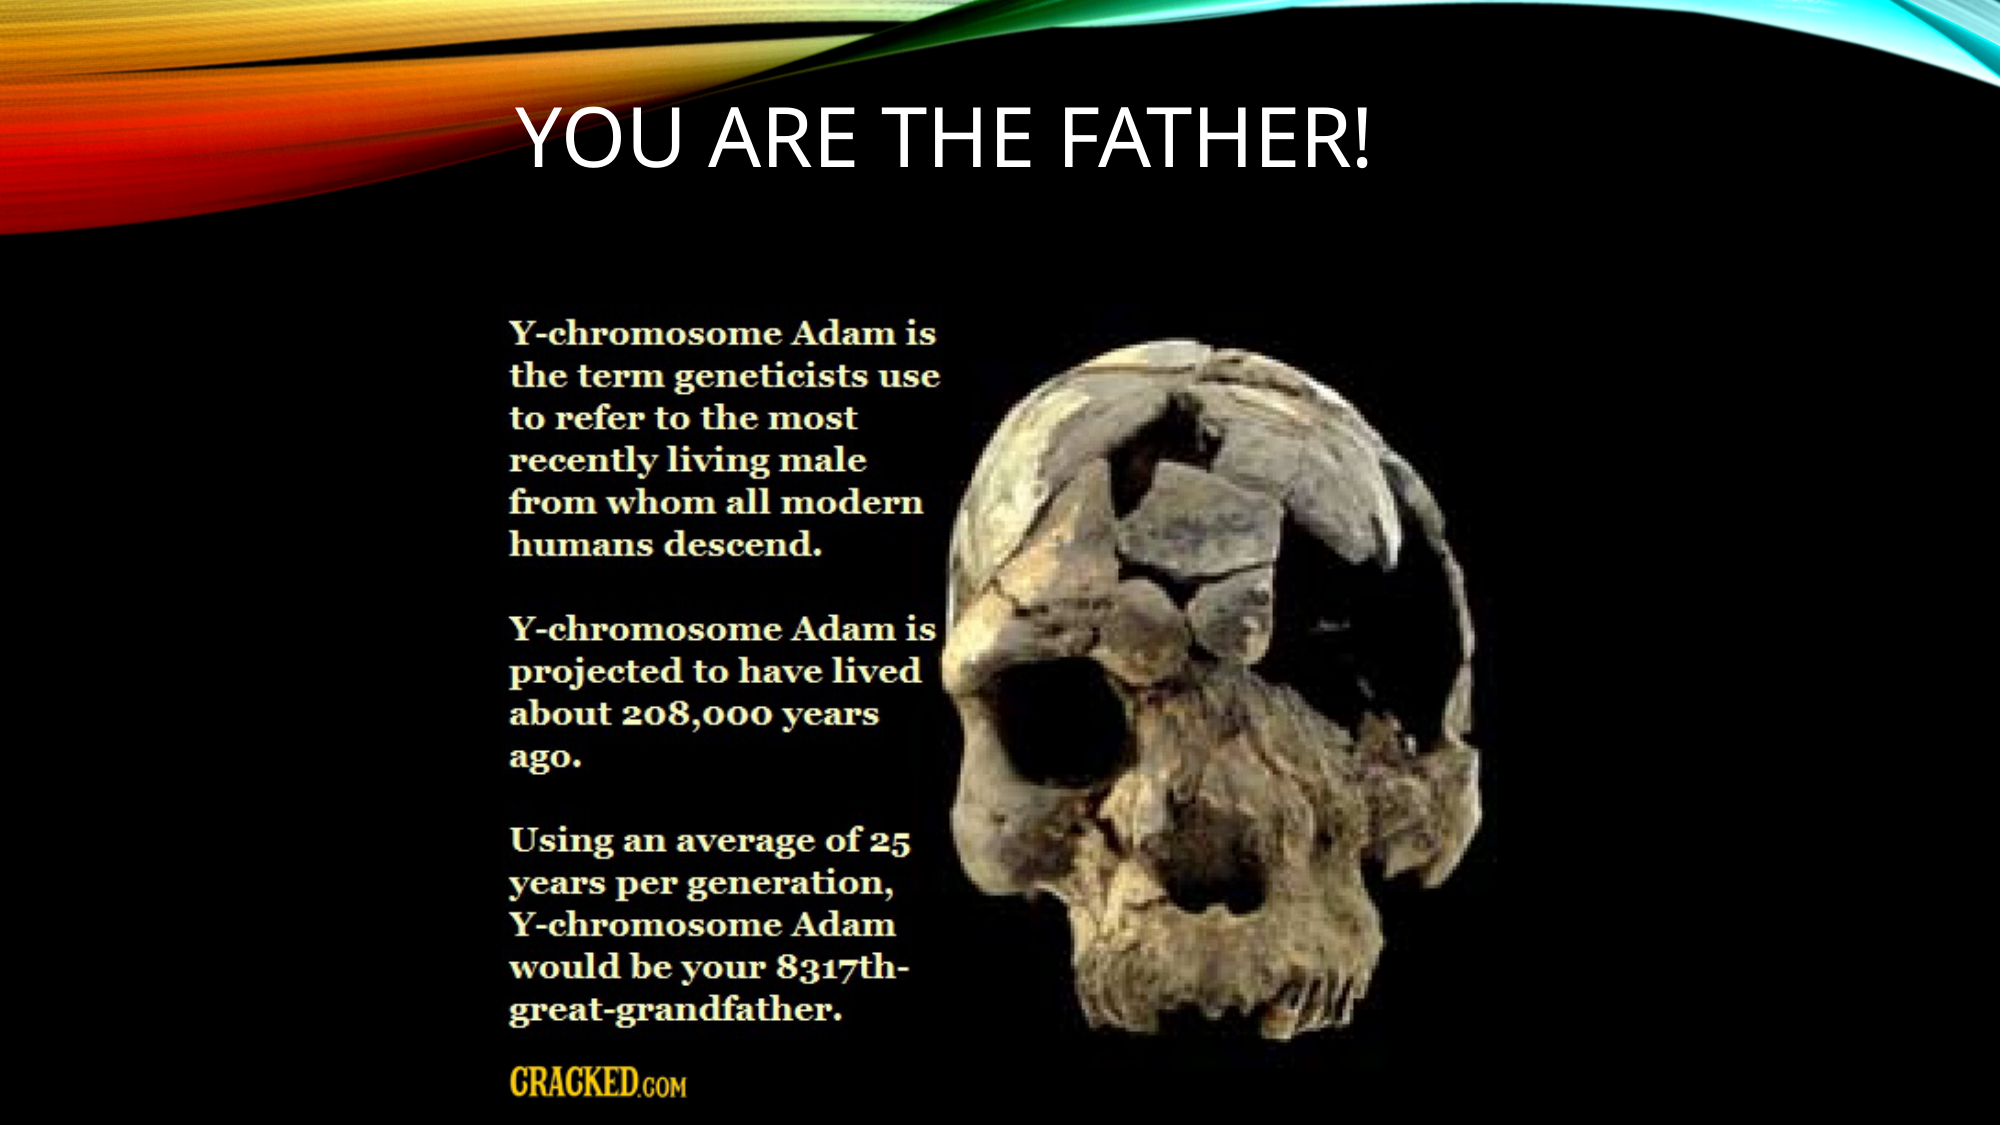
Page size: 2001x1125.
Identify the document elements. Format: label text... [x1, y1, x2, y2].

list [502, 246, 1498, 1109]
picture [0, 0, 2000, 237]
title You ARE The Father! [238, 34, 1652, 247]
